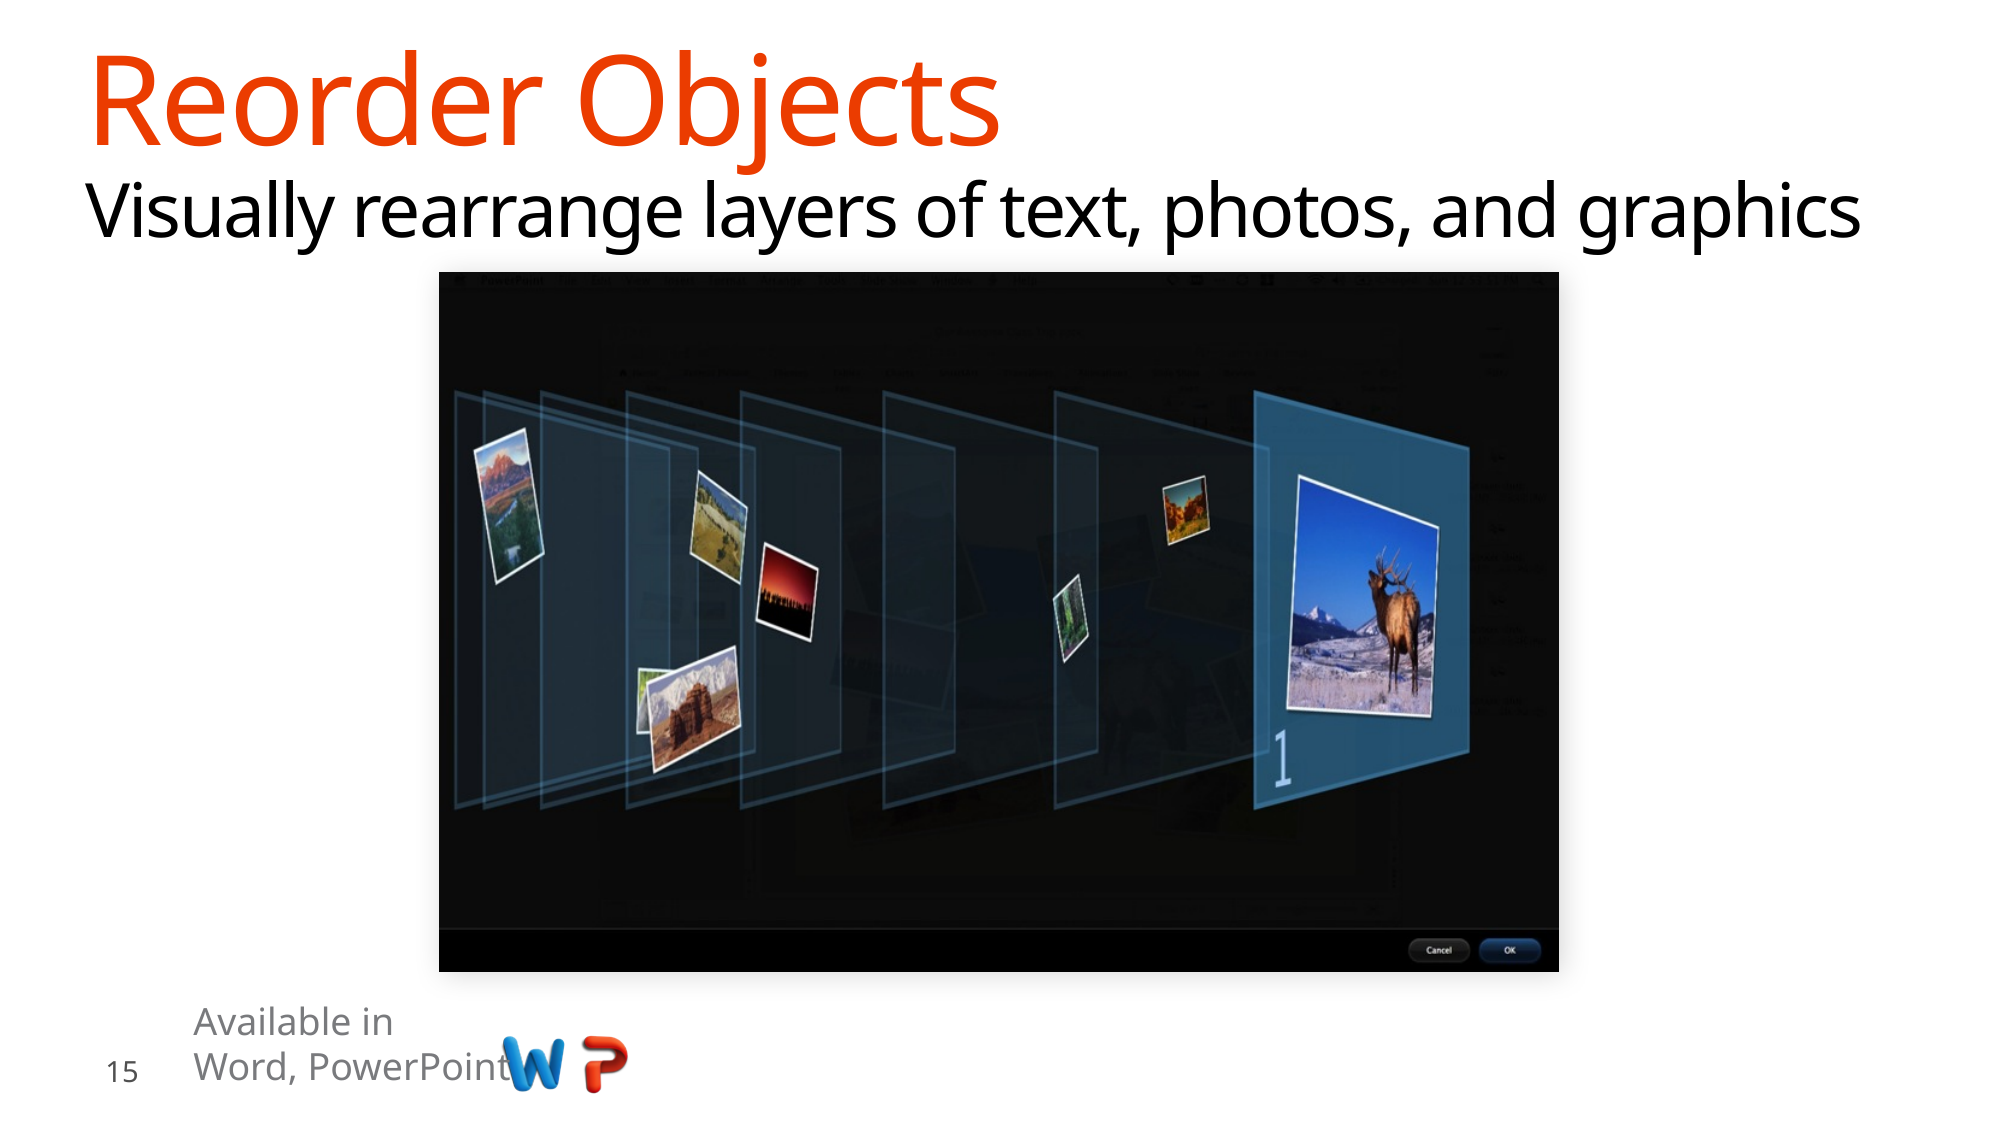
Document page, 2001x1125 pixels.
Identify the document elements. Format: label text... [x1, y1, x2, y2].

text_box Available in Word, PowerPoint [178, 990, 924, 1096]
slide_number 15 [85, 1049, 288, 1097]
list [439, 272, 1559, 972]
title Reorder Objects Visually rearrange layers of text, photos, and graphics [85, 37, 1915, 161]
picture [571, 1031, 637, 1097]
picture [501, 1031, 567, 1097]
